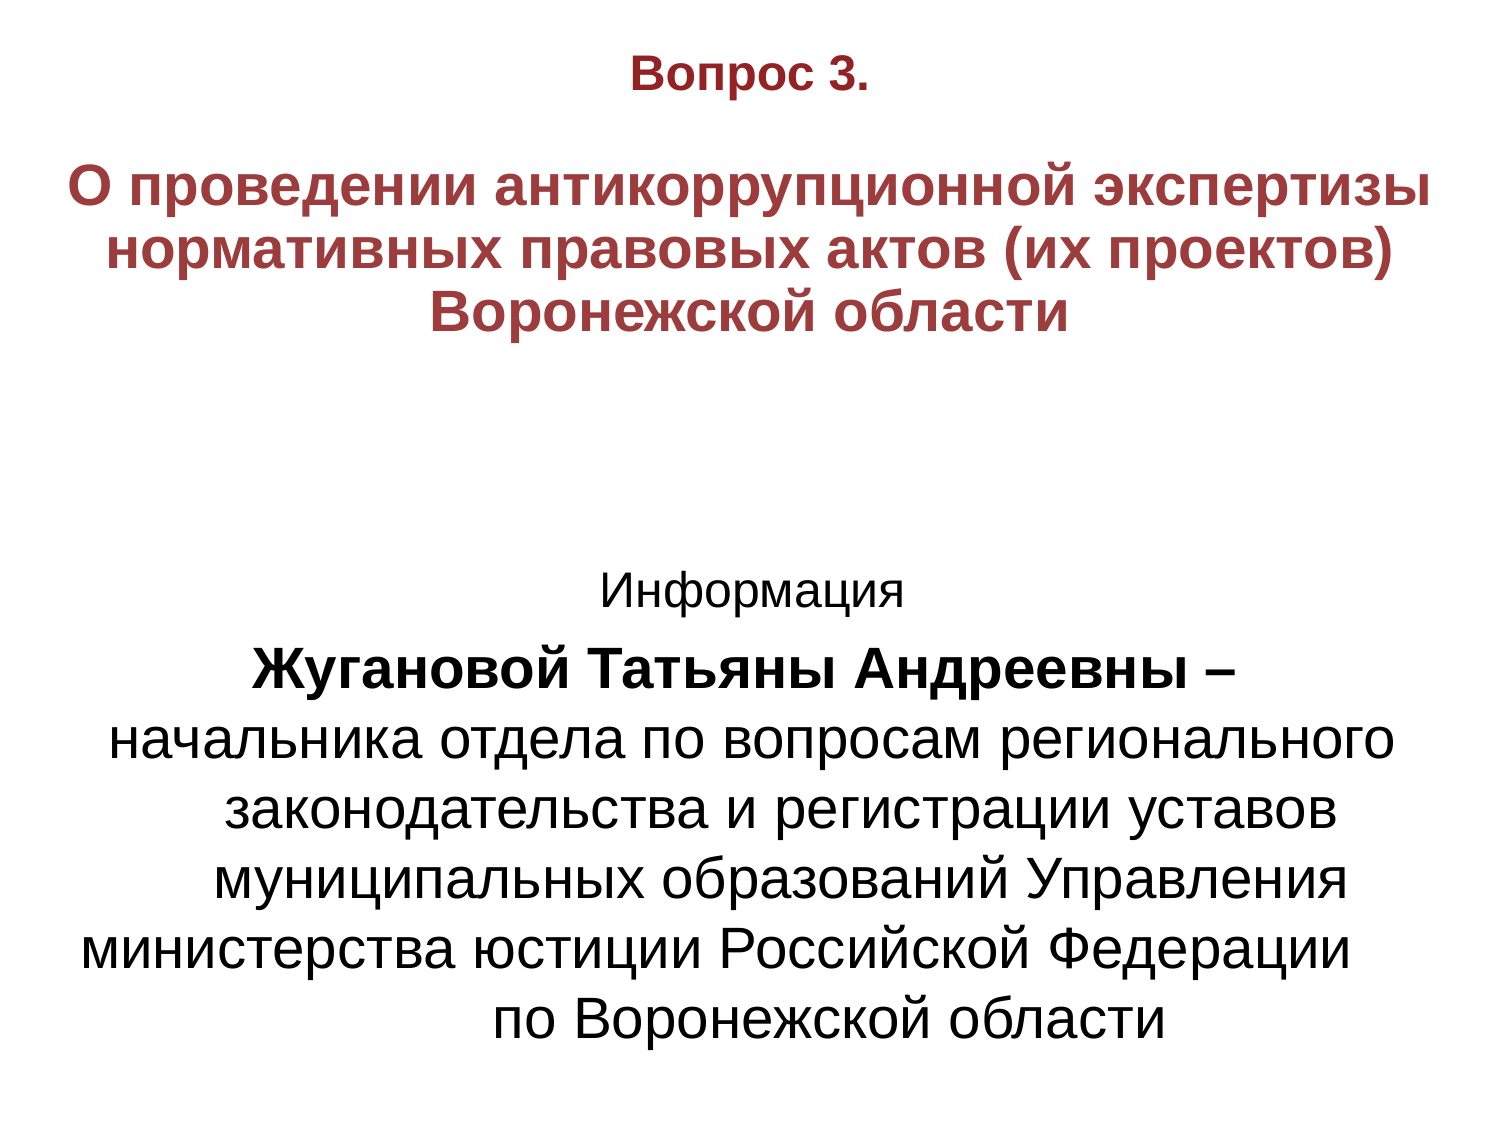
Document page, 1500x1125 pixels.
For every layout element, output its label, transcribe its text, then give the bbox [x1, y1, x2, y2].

text_box Информация Жугановой Татьяны Андреевны – начальника отдела по вопросам регионального законодательства и регистрации уставов муниципальных образований Управления министерства юстиции Российской Федерации по Воронежской области [0, 556, 1500, 1072]
text_box Вопрос 3. О проведении антикоррупционной экспертизы нормативных правовых актов (их проектов) Воронежской области [0, 40, 1500, 556]
